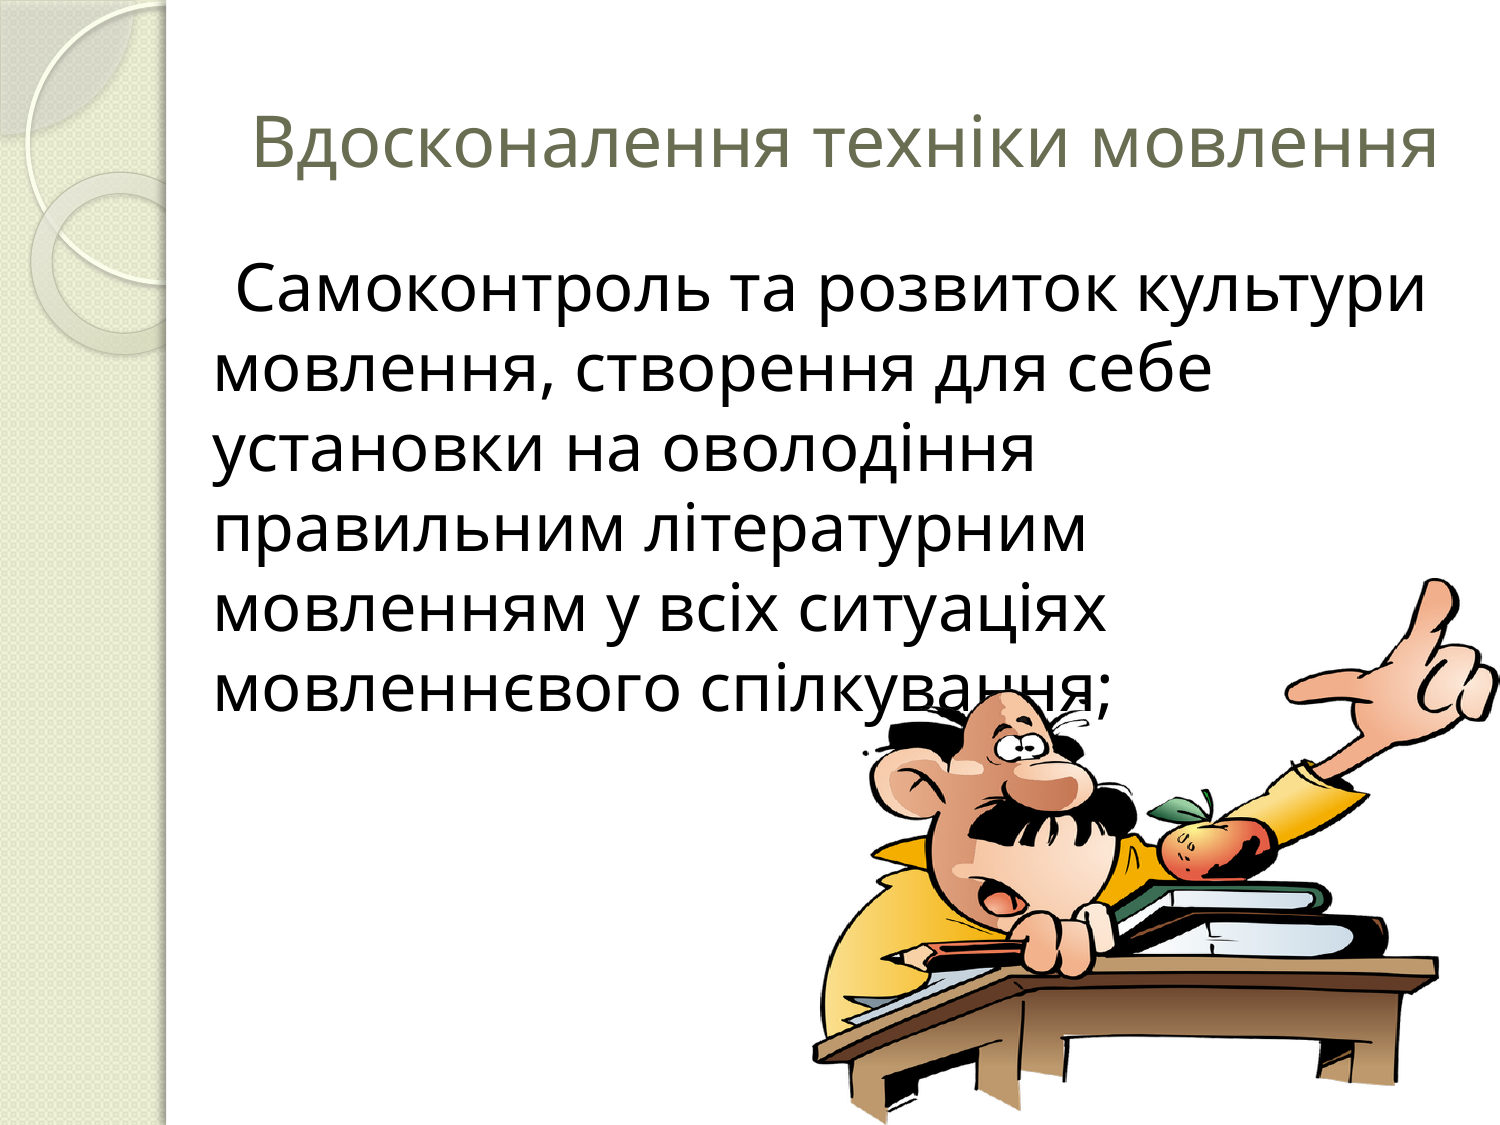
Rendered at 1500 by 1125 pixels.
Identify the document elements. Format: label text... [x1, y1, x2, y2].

title Вдосконалення техніки мовлення [235, 45, 1466, 233]
list Самоконтроль та розвиток культури мовлення, створення для себе установки на оволодіння правильним літературним мовленням у всіх ситуаціях мовленнєвого спілкування; [137, 237, 1466, 1025]
picture [812, 578, 1500, 1125]
